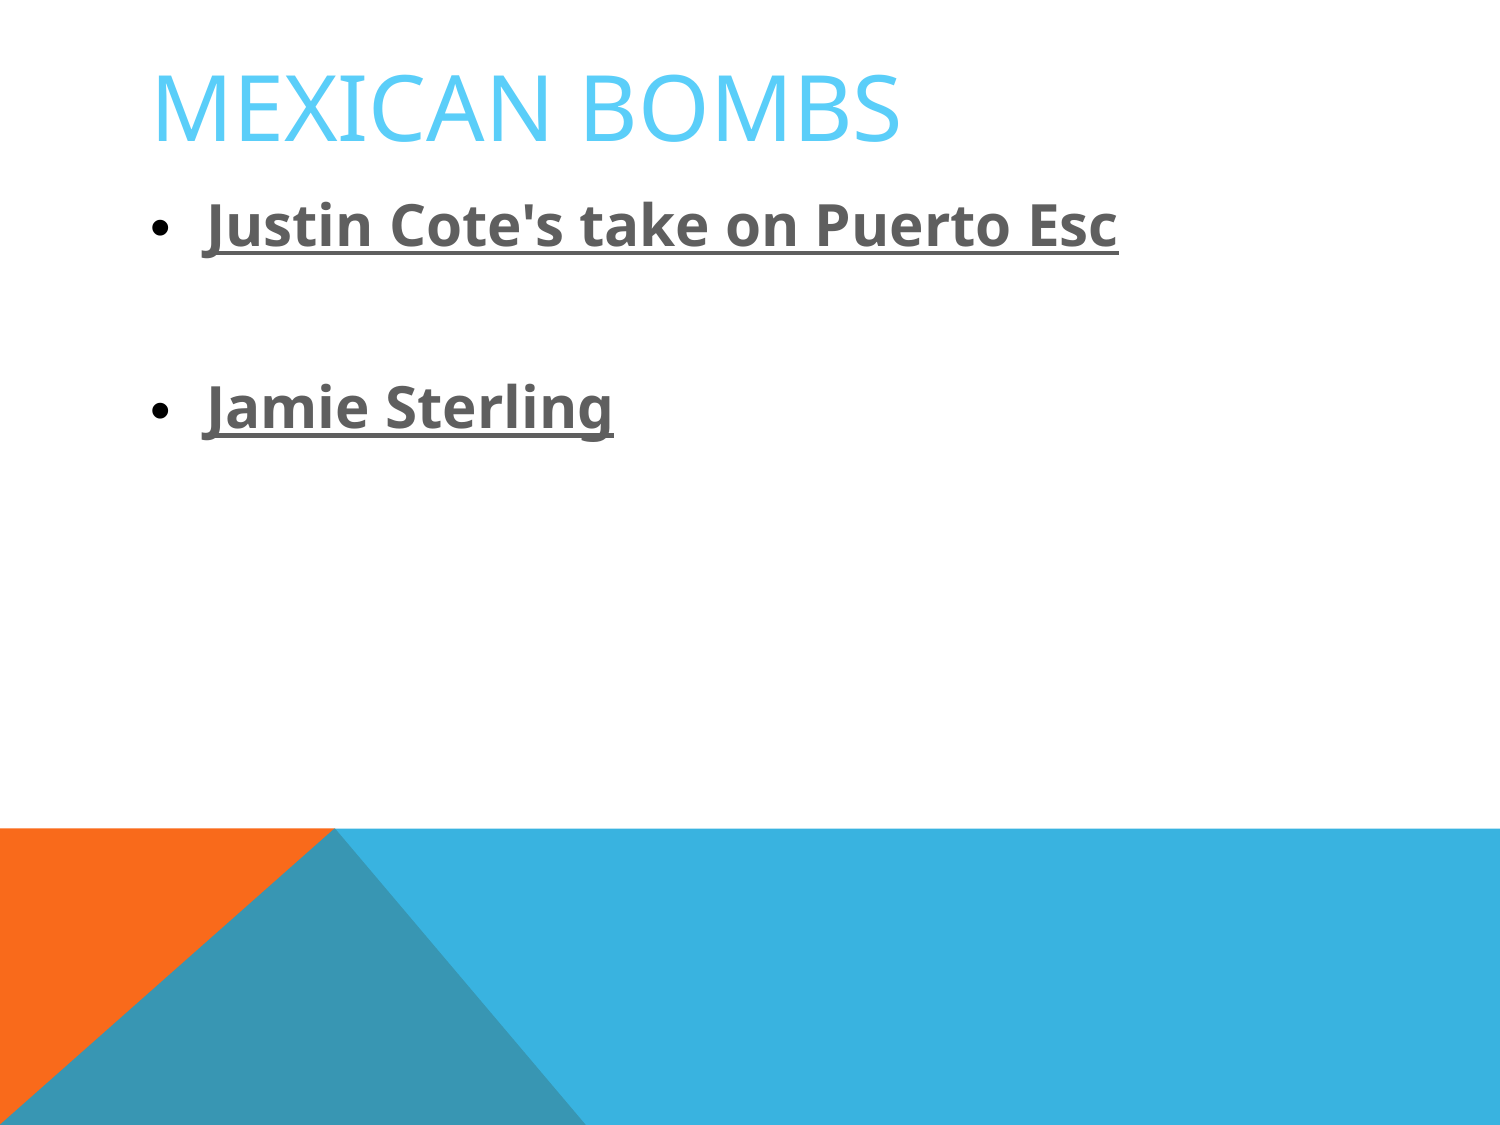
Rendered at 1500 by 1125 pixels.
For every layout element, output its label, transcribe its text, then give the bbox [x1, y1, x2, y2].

title Mexican bombs [135, 60, 1369, 150]
list Justin Cote's take on Puerto Esc Jamie Sterling [135, 180, 1369, 768]
